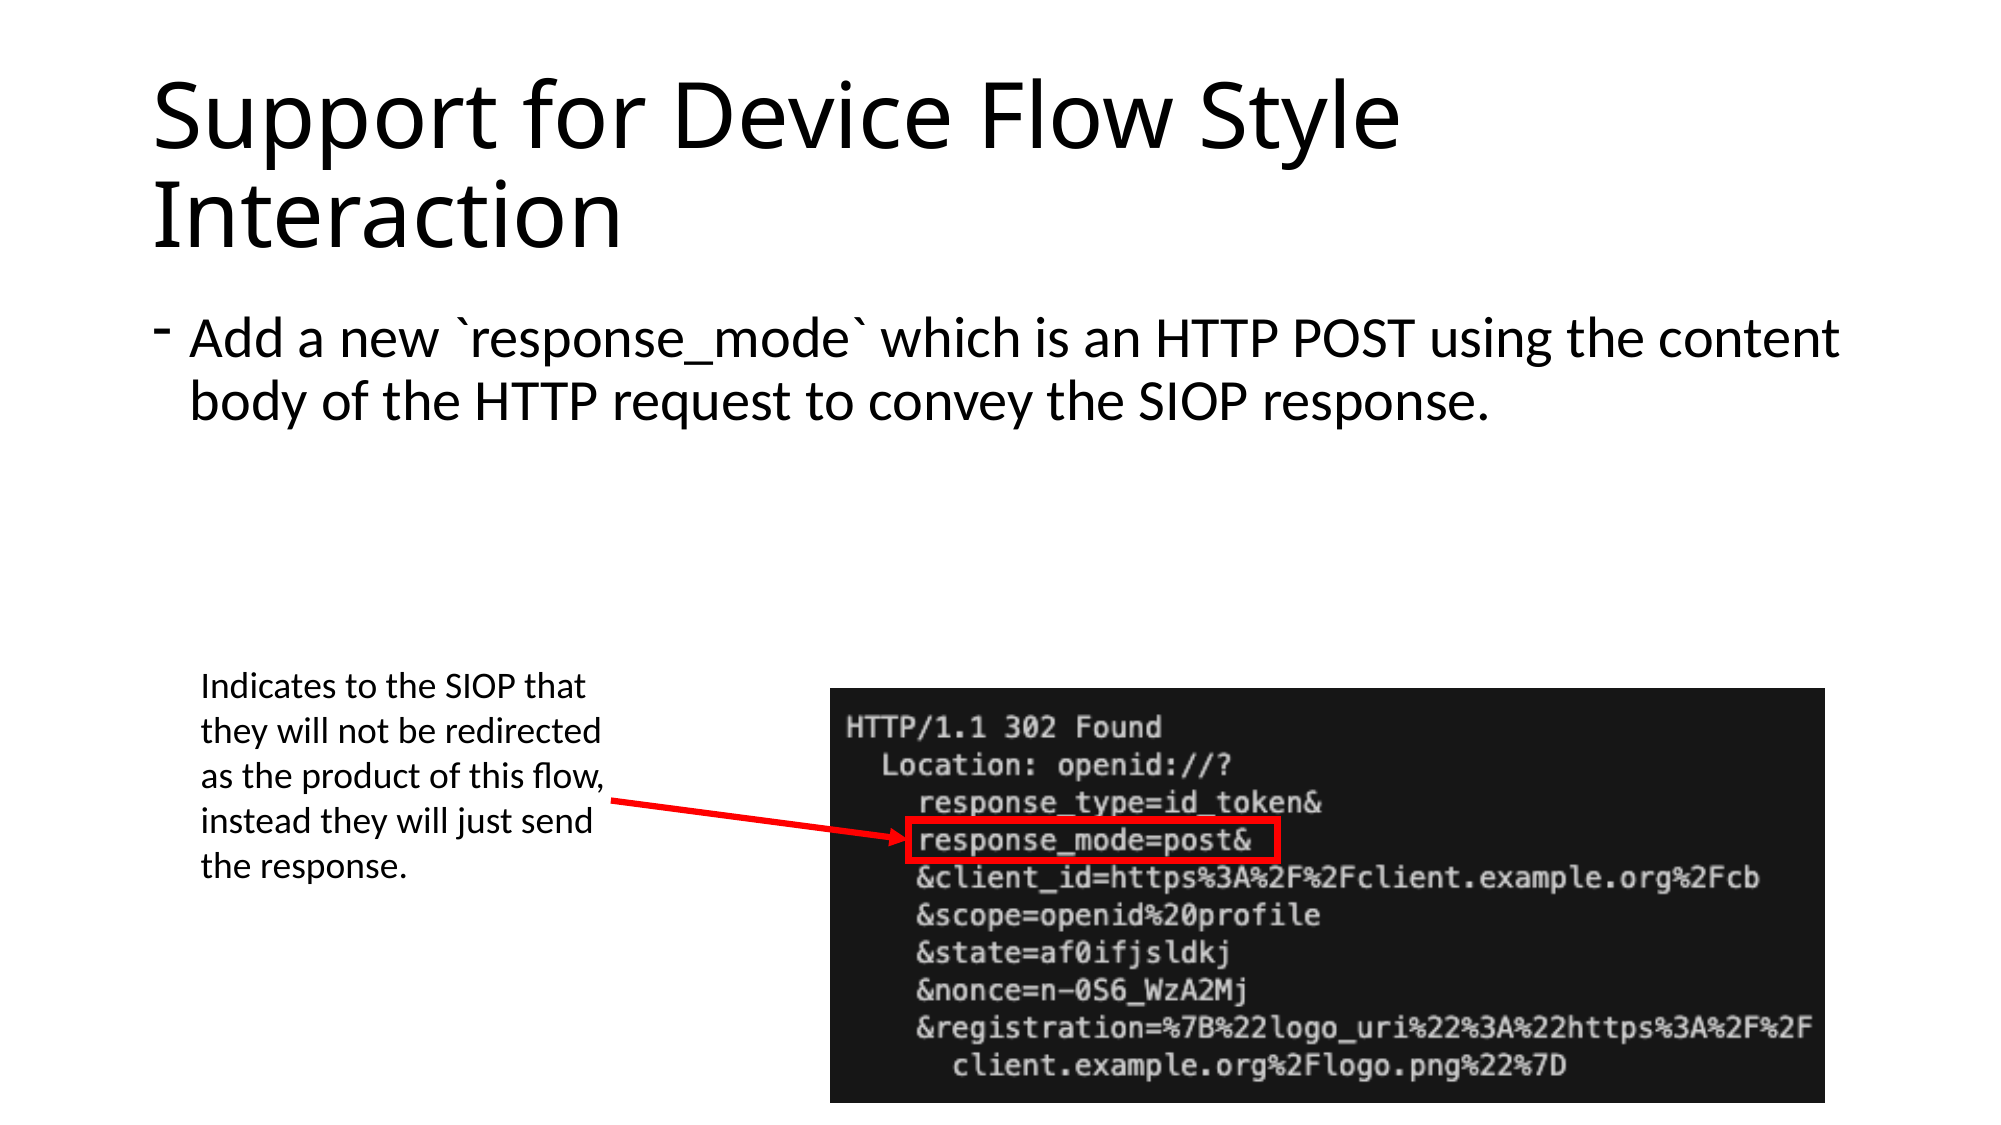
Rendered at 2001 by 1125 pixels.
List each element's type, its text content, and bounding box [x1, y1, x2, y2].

picture [830, 688, 1825, 1103]
list Add a new `response_mode` which is an HTTP POST using the content body of the HTTP request to convey the SIOP response. [137, 299, 1863, 472]
title Support for Device Flow Style Interaction [137, 59, 1863, 278]
text_box Indicates to the SIOP that they will not be redirected as the product of this flow, instead they will just send the response. [185, 653, 642, 893]
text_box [610, 800, 909, 840]
